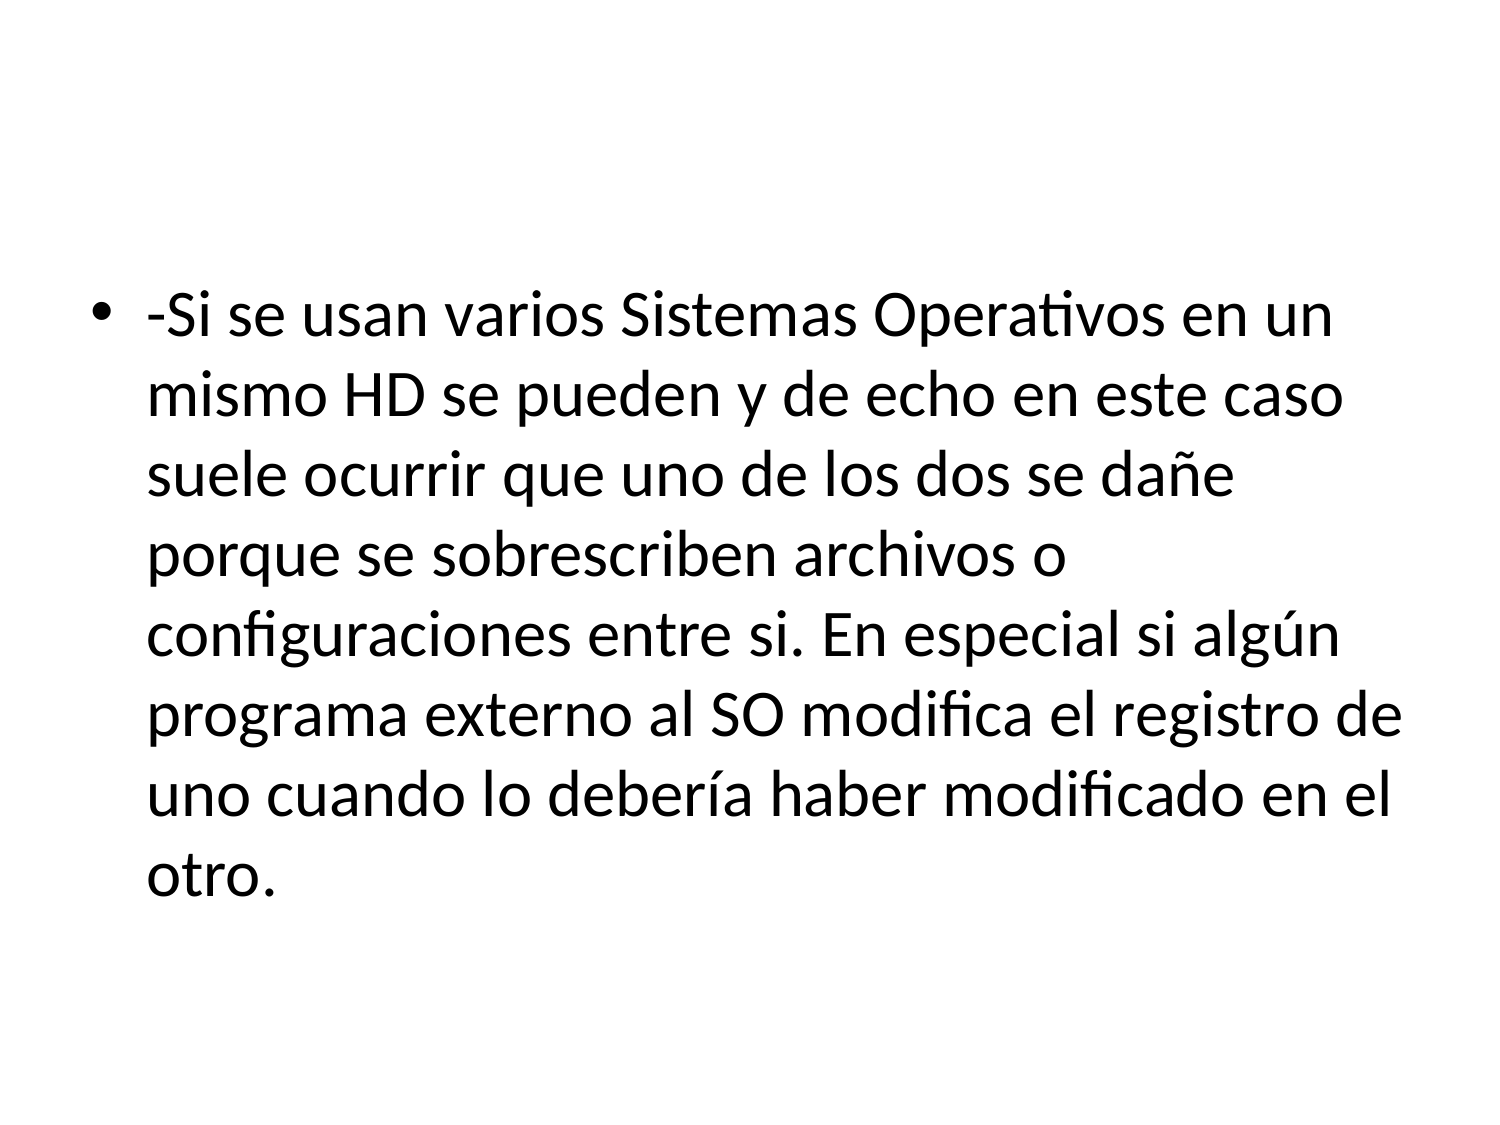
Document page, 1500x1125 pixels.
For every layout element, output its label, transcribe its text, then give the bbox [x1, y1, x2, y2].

list -Si se usan varios Sistemas Operativos en un mismo HD se pueden y de echo en este caso suele ocurrir que uno de los dos se dañe porque se sobrescriben archivos o configuraciones entre si. En especial si algún programa externo al SO modifica el registro de uno cuando lo debería haber modificado en el otro. [75, 262, 1425, 1005]
